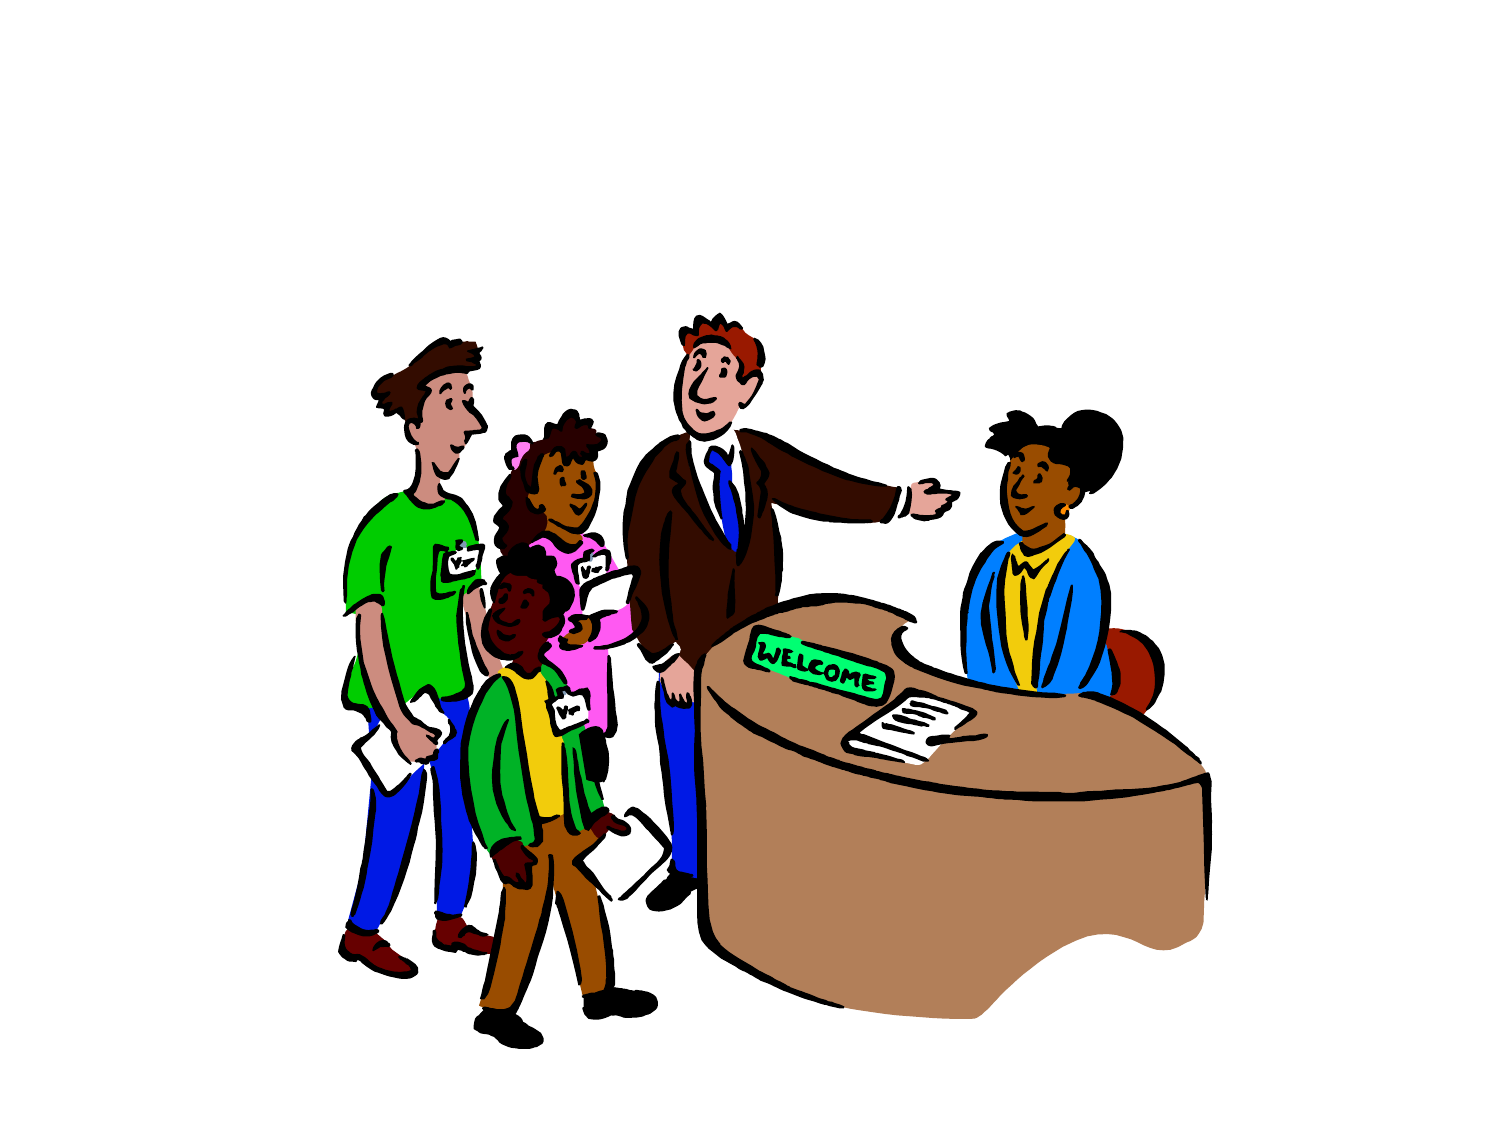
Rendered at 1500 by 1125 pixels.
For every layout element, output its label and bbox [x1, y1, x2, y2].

list [337, 312, 1213, 1050]
